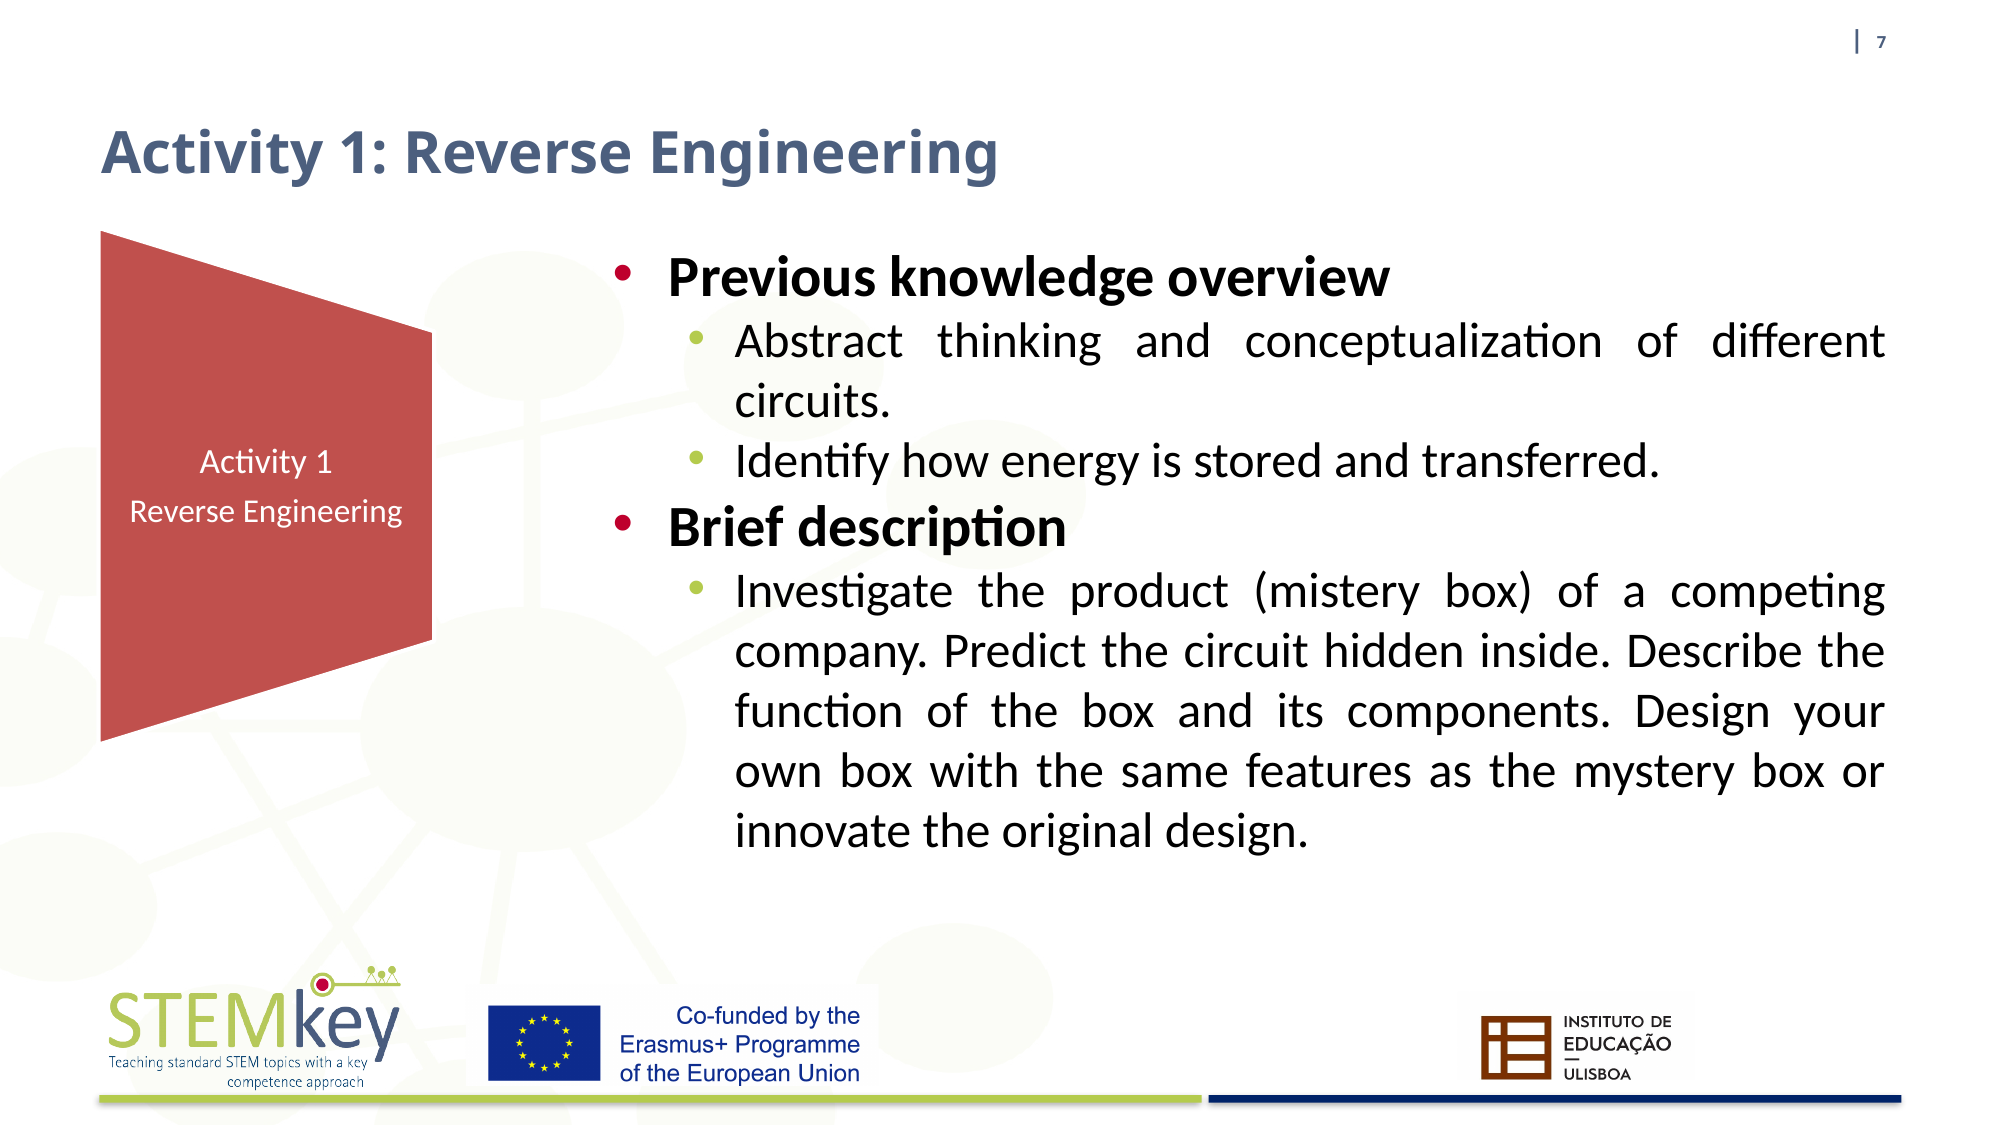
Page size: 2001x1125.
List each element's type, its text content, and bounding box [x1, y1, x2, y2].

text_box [98, 227, 435, 745]
list Previous knowledge overview Abstract thinking and conceptualization of different circuits. Identify how energy is stored and transferred. Brief description Investigate the product (mistery box) of a competing company. Predict the circuit hidden inside. Describe the function of the box and its components. Design your own box with the same features as the mystery box or innovate the original design. [597, 230, 1902, 895]
title Activity 1: Reverse Engineering [86, 97, 1641, 204]
slide_number | 7 [1772, 9, 1902, 69]
picture [99, 959, 404, 1095]
picture [465, 984, 879, 1086]
picture [1457, 991, 1695, 1080]
